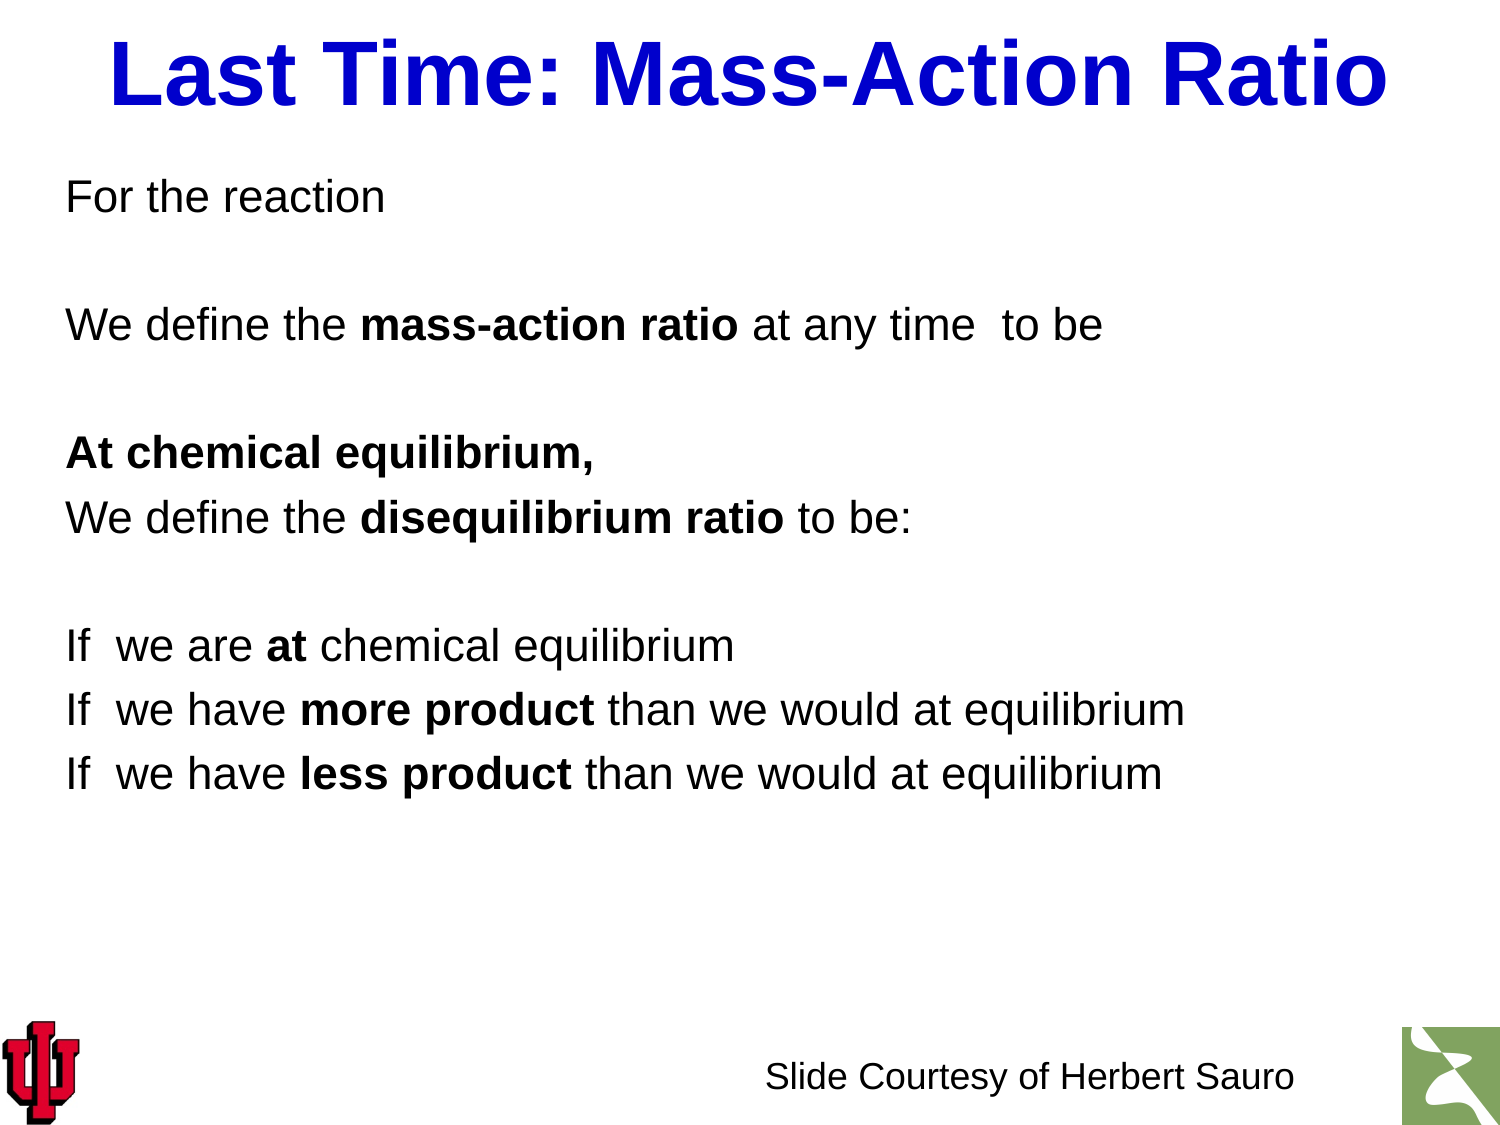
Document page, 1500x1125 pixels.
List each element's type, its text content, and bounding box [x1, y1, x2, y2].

picture [0, 1020, 80, 1125]
picture [1402, 1027, 1500, 1125]
text_box Slide Courtesy of Herbert Sauro [749, 1044, 1350, 1105]
title Last Time: Mass-Action Ratio [75, 0, 1425, 163]
